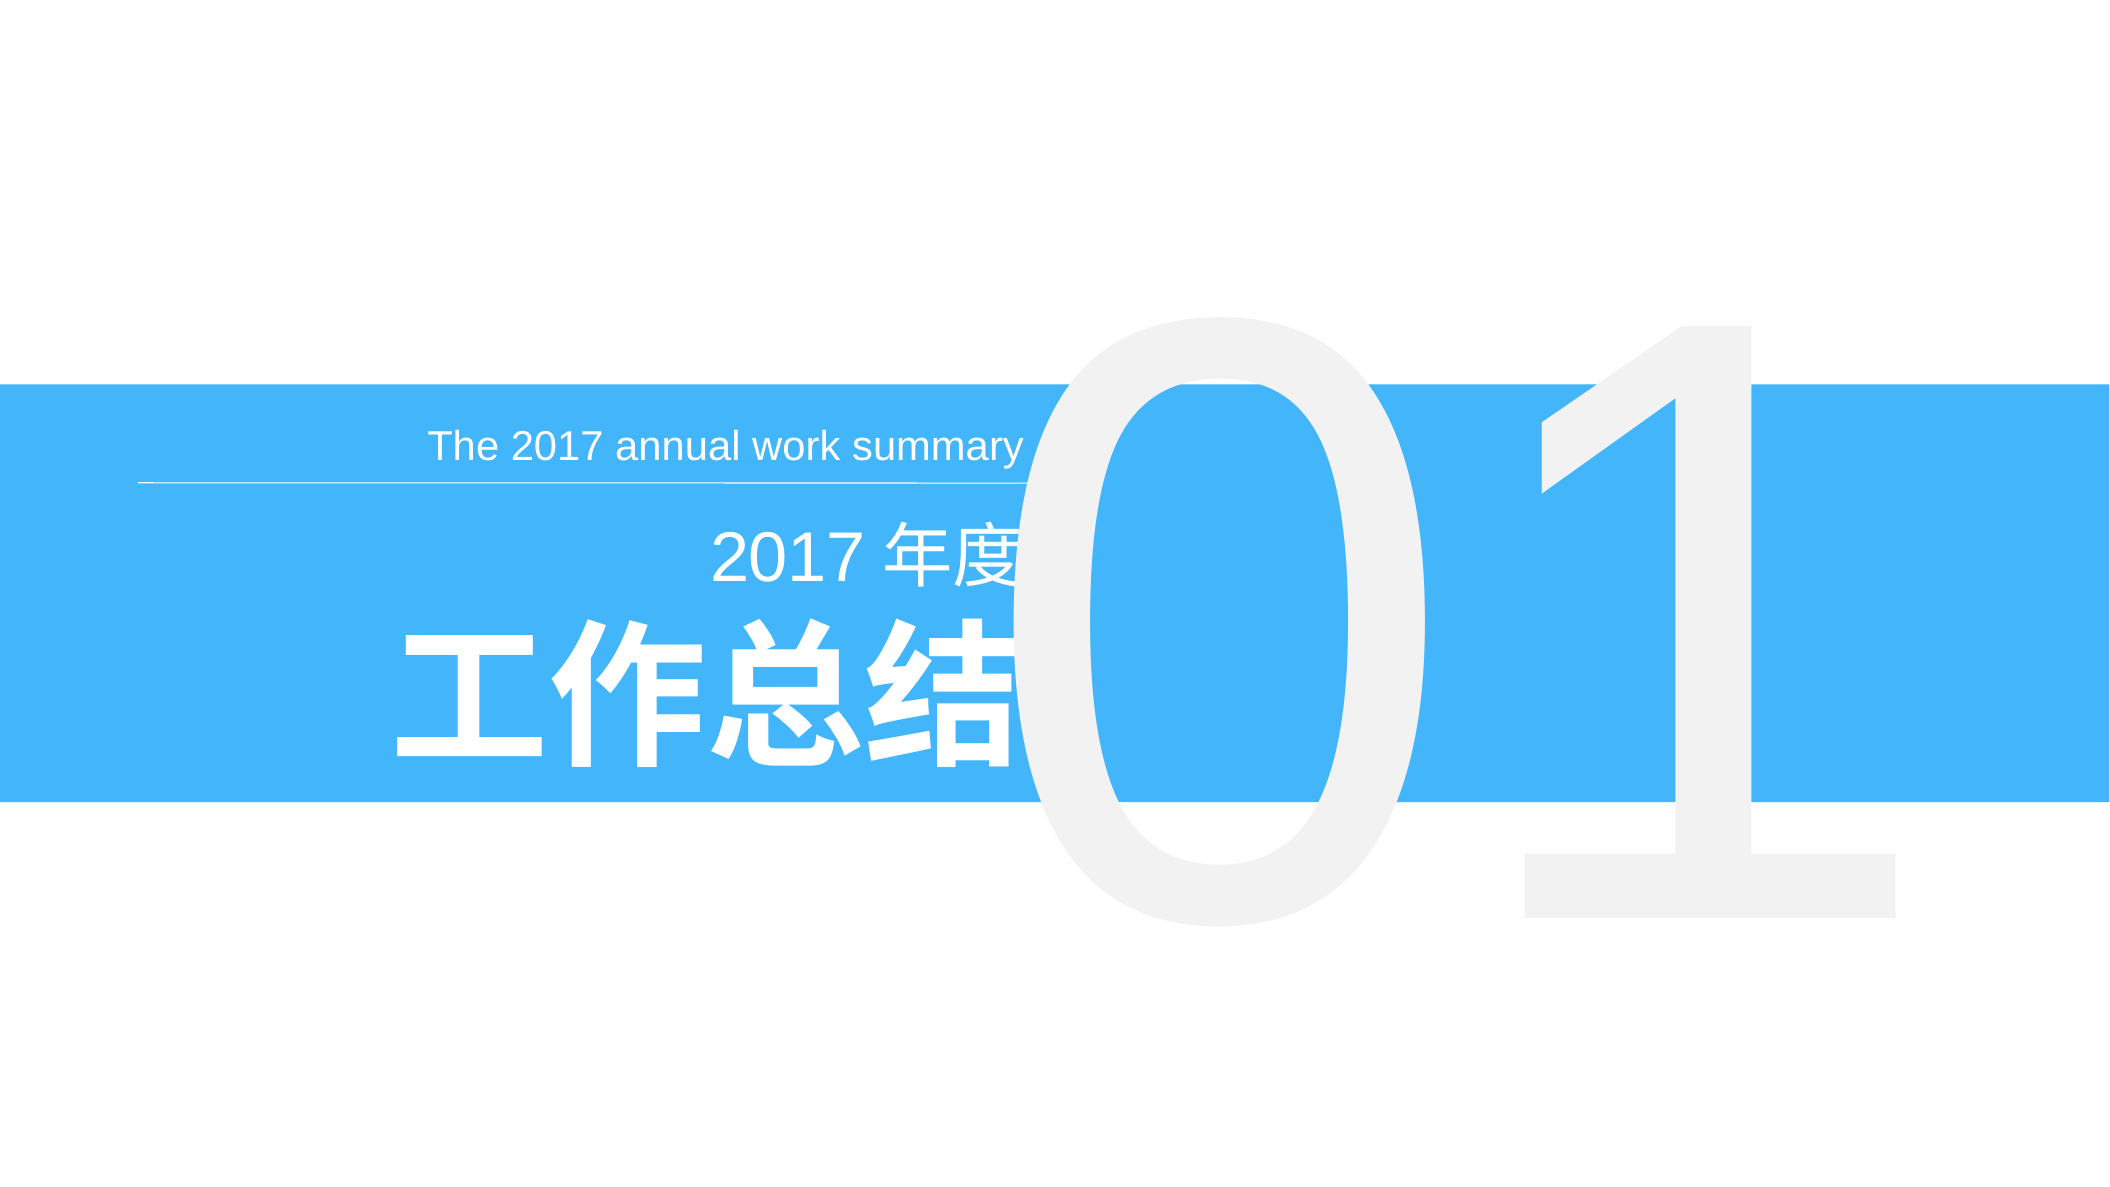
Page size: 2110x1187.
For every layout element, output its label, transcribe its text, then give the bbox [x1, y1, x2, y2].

text_box [1953, 384, 2110, 803]
text_box The 2017 annual work summary [412, 411, 965, 476]
text_box 2017年度 工作总结 [375, 503, 965, 793]
text_box 01 [965, 50, 1953, 1098]
text_box [0, 384, 965, 803]
